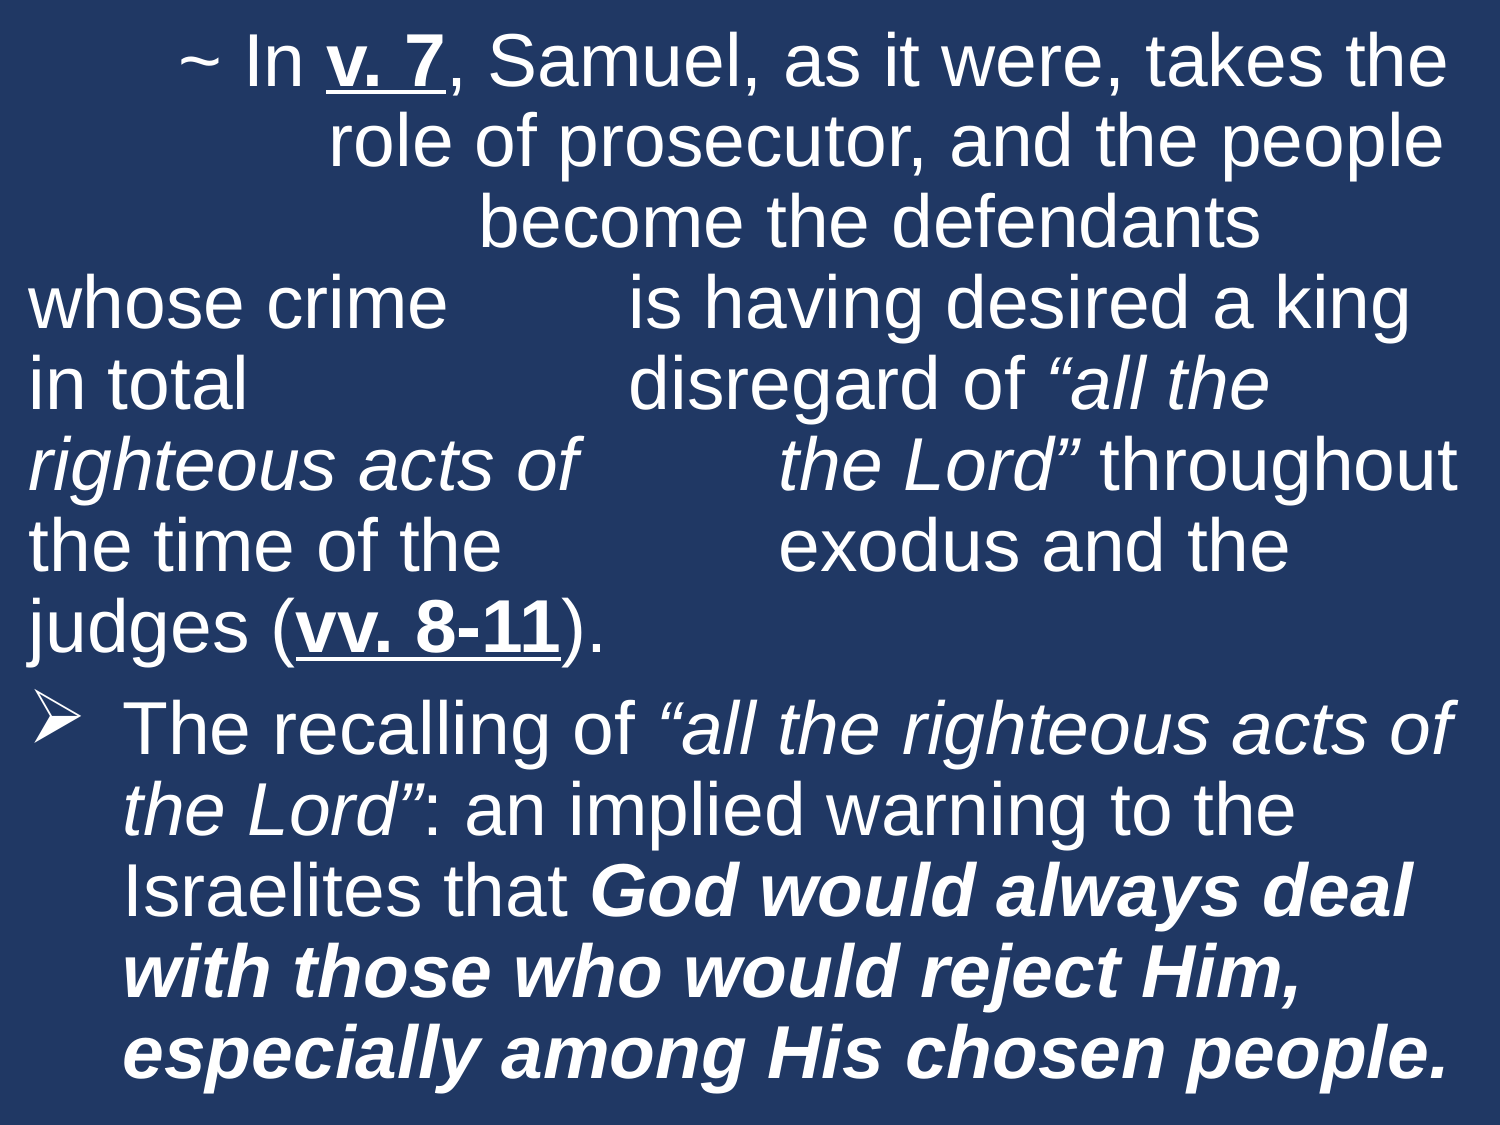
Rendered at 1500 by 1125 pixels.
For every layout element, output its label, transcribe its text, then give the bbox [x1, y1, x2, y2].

subtitle ~ In v. 7, Samuel, as it were, takes the role of prosecutor, and the people become the defendants whose crime is having desired a king in total disregard of “all the righteous acts of the Lord” throughout the time of the exodus and the judges (vv. 8-11). The recalling of “all the righteous acts of the Lord”: an implied warning to the Israelites that God would always deal with those who would reject Him, especially among His chosen people. [13, 13, 1484, 1114]
